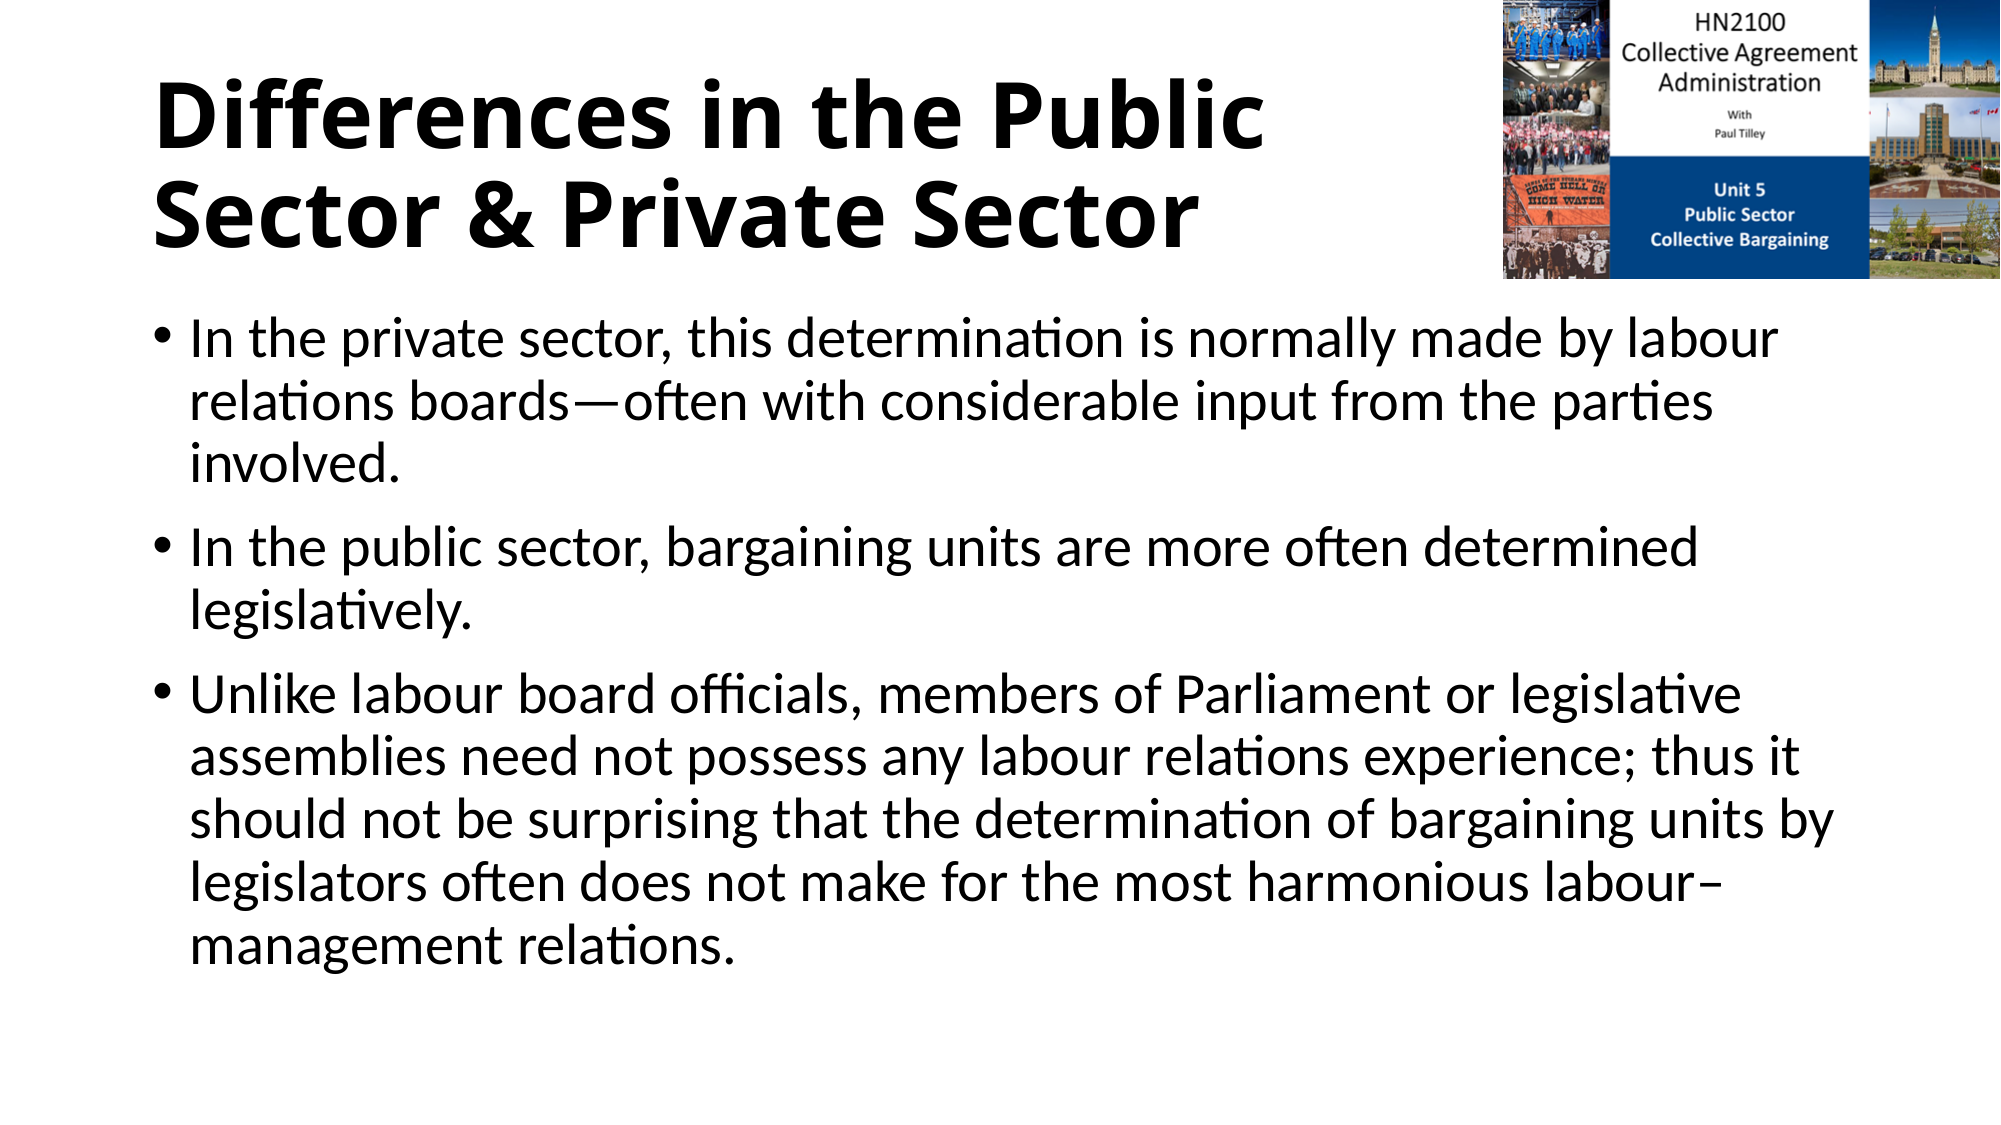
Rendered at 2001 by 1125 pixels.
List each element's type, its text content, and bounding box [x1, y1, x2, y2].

picture [1503, 0, 2000, 280]
list In the private sector, this determination is normally made by labour relations boards—often with considerable input from the parties involved. In the public sector, bargaining units are more often determined legislatively. Unlike labour board officials, members of Parliament or legislative assemblies need not possess any labour relations experience; thus it should not be surprising that the determination of bargaining units by legislators often does not make for the most harmonious labour–management relations. [137, 299, 1863, 1014]
title Differences in the Public Sector & Private Sector [137, 59, 1503, 278]
